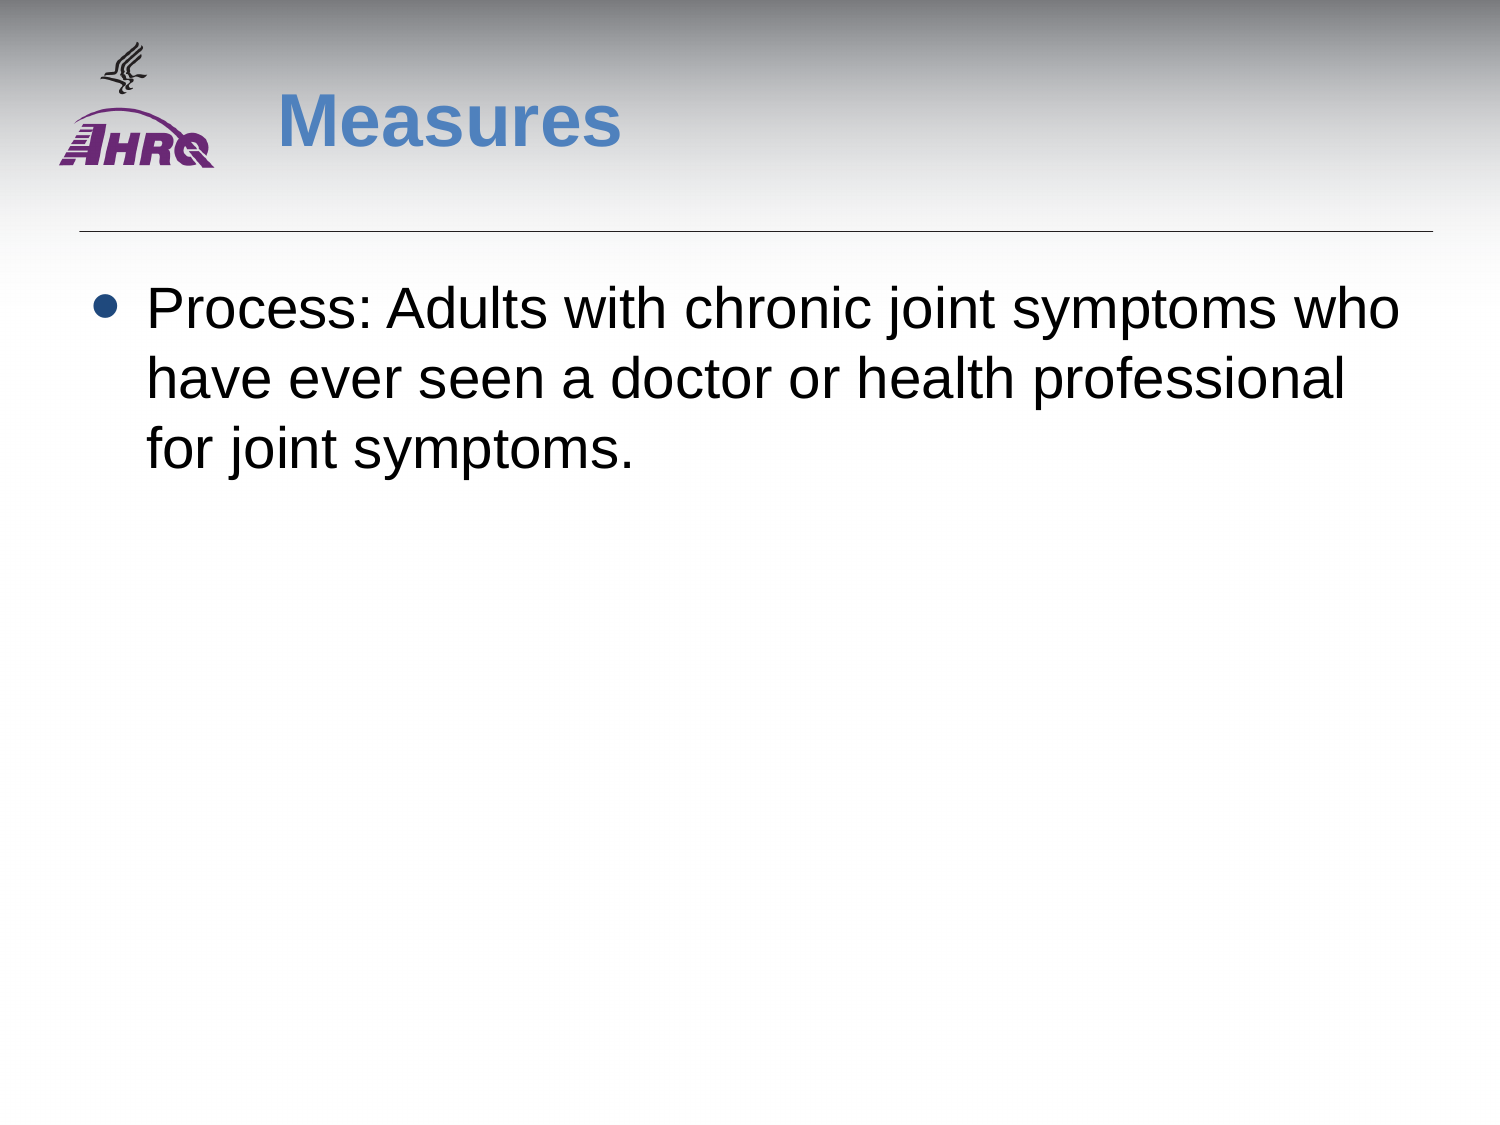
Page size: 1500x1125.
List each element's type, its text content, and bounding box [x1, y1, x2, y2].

picture [0, 0, 1500, 1125]
list Process: Adults with chronic joint symptoms who have ever seen a doctor or health professional for joint symptoms. [75, 262, 1425, 1005]
title Measures [262, 45, 1425, 188]
